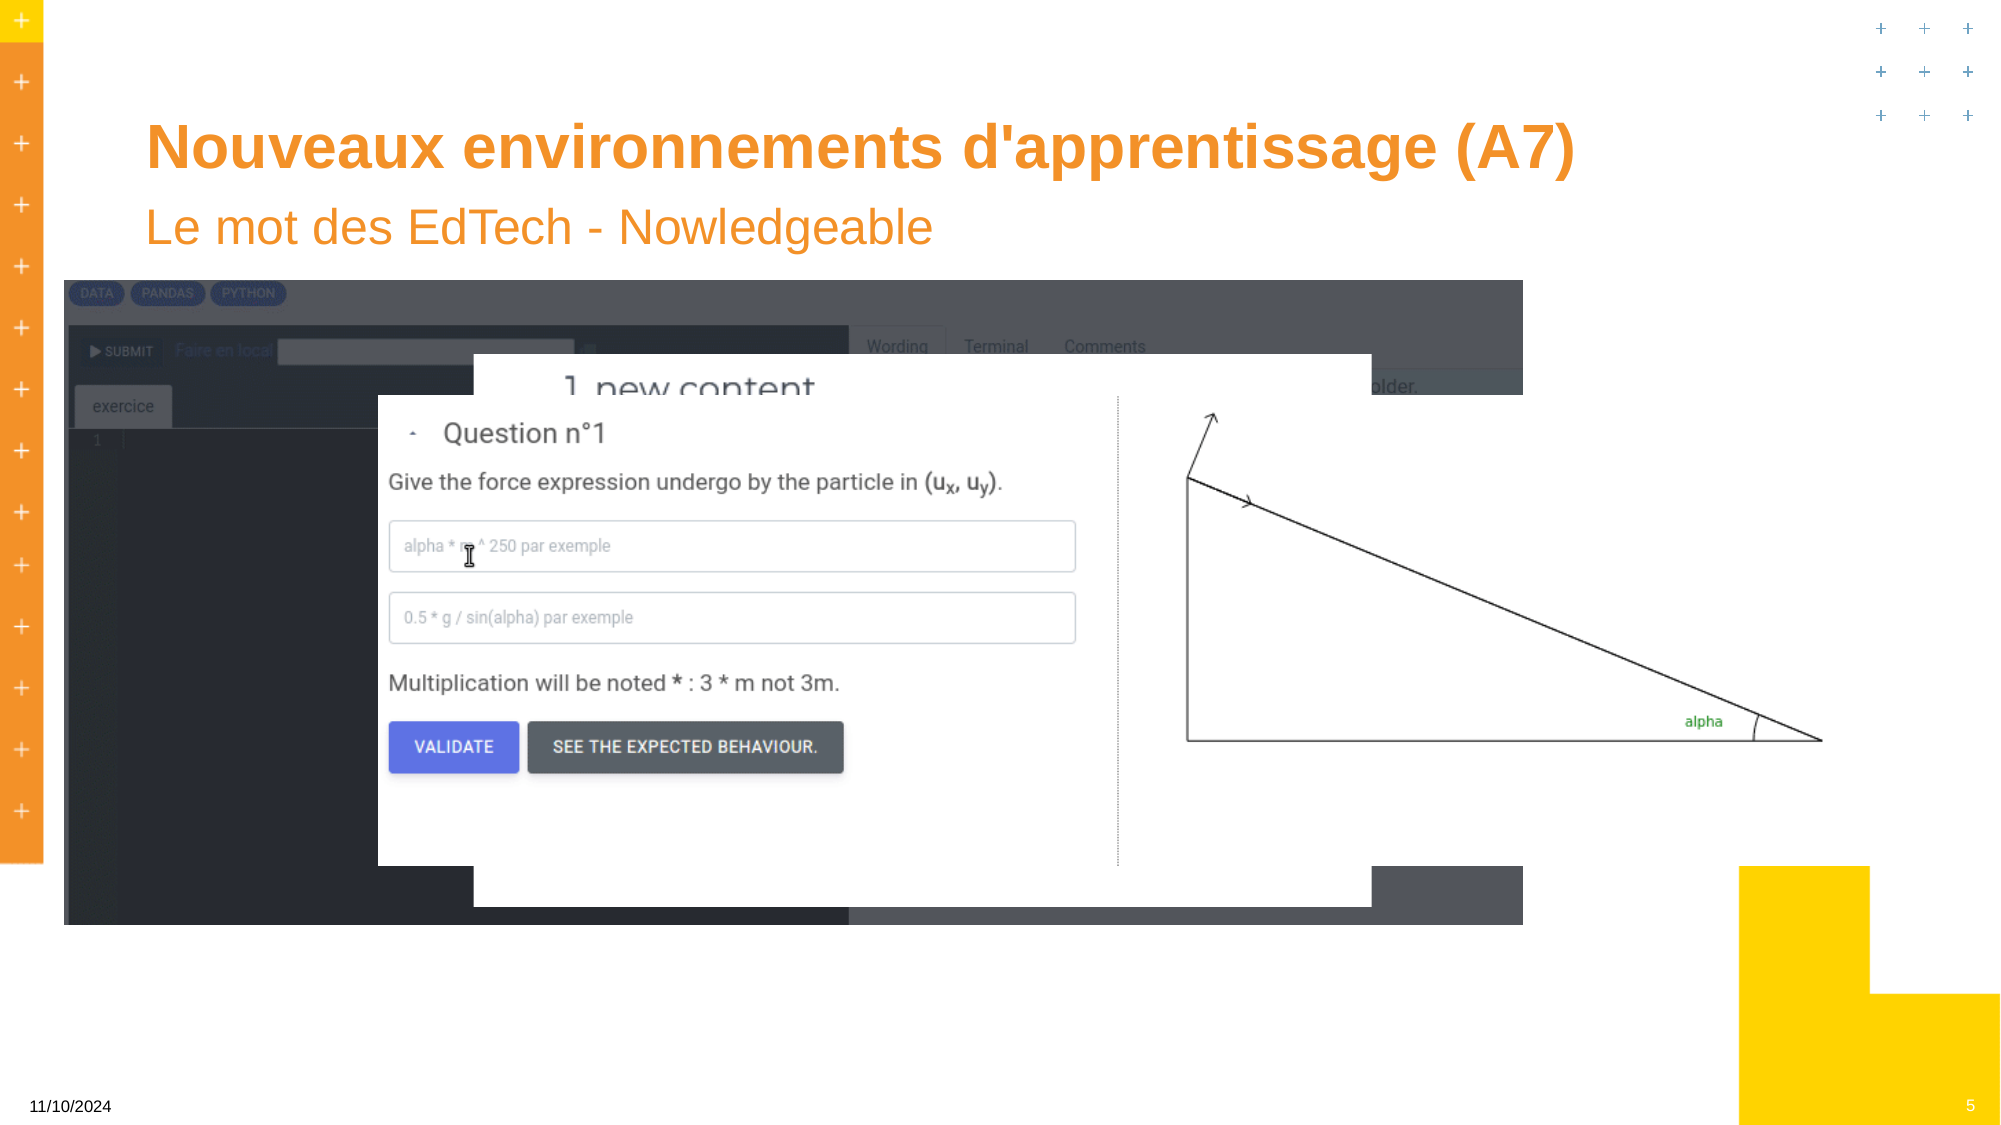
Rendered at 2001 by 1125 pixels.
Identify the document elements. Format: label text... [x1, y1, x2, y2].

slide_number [23, 1085, 474, 1125]
text_box Le mot des EdTech - Nowledgeable [145, 201, 1851, 294]
slide_number 5 [1531, 1084, 1982, 1125]
picture [0, 0, 2001, 1125]
title Nouveaux environnements d'apprentissage (A7) [146, 114, 1855, 208]
